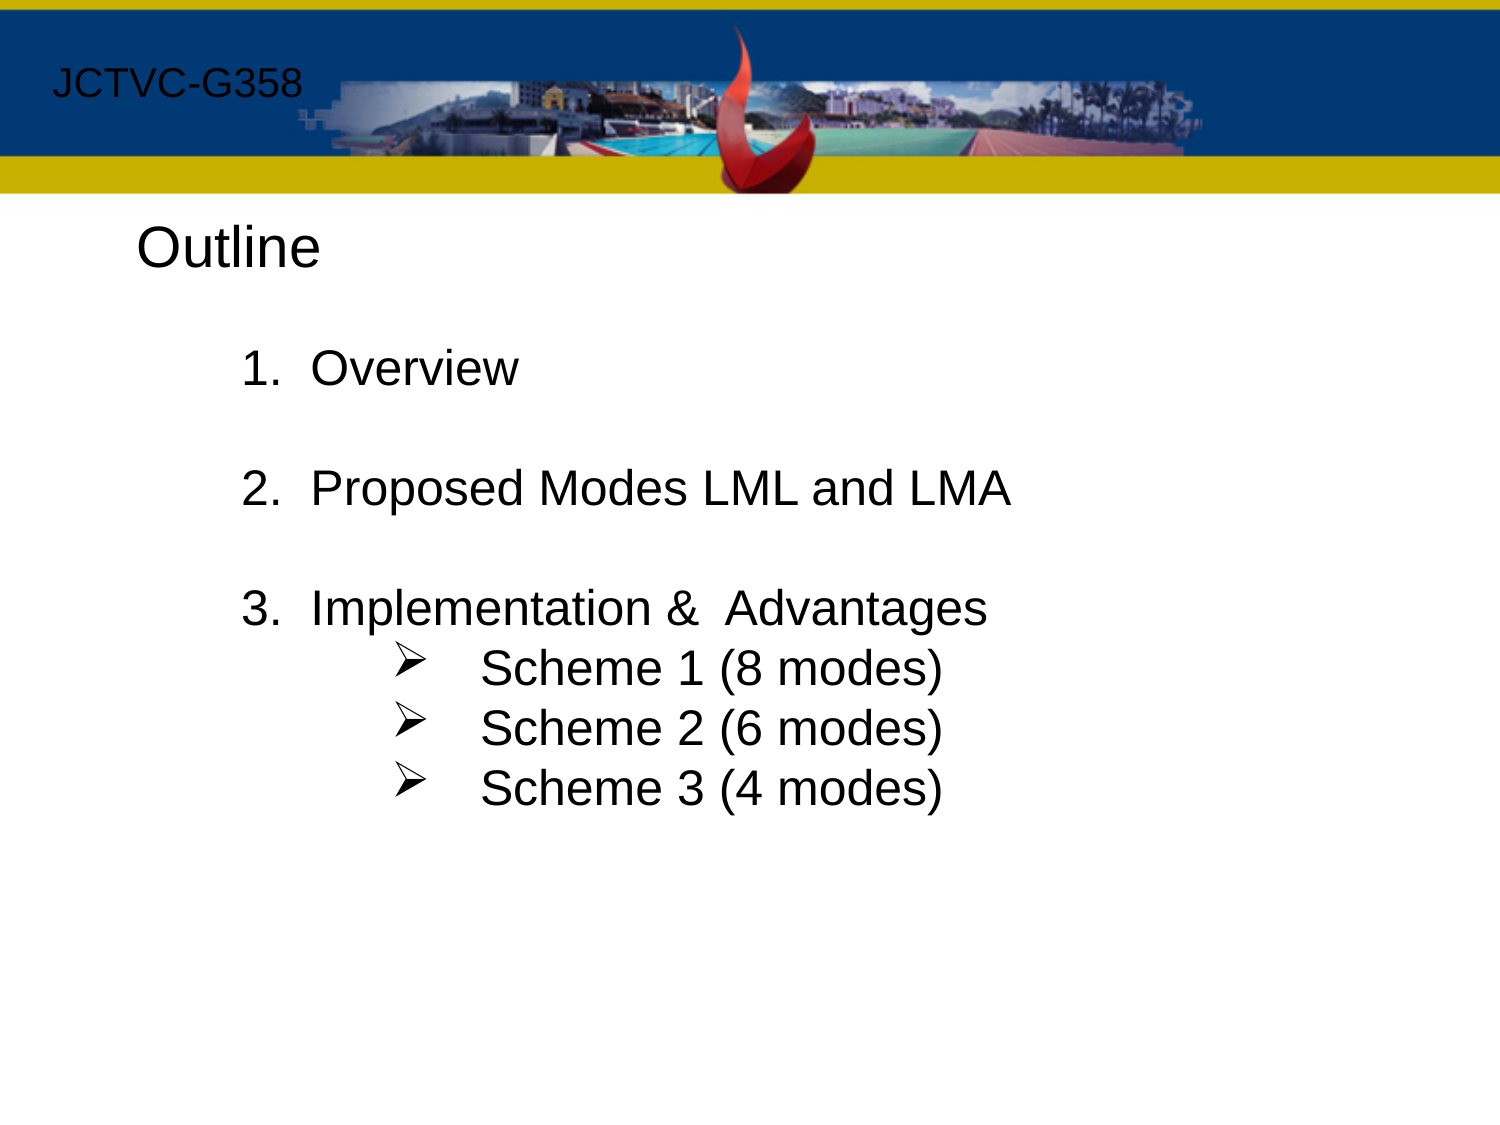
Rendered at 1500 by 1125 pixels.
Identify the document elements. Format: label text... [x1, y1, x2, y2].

title JCTVC-G358 [37, 0, 1476, 163]
text_box Outline [0, 202, 459, 287]
picture [0, 0, 1500, 1125]
text_box 1. Overview 2. Proposed Modes LML and LMA 3. Implementation & Advantages Scheme 1 (8 modes) Scheme 2 (6 modes) Scheme 3 (4 modes) [226, 328, 1446, 823]
